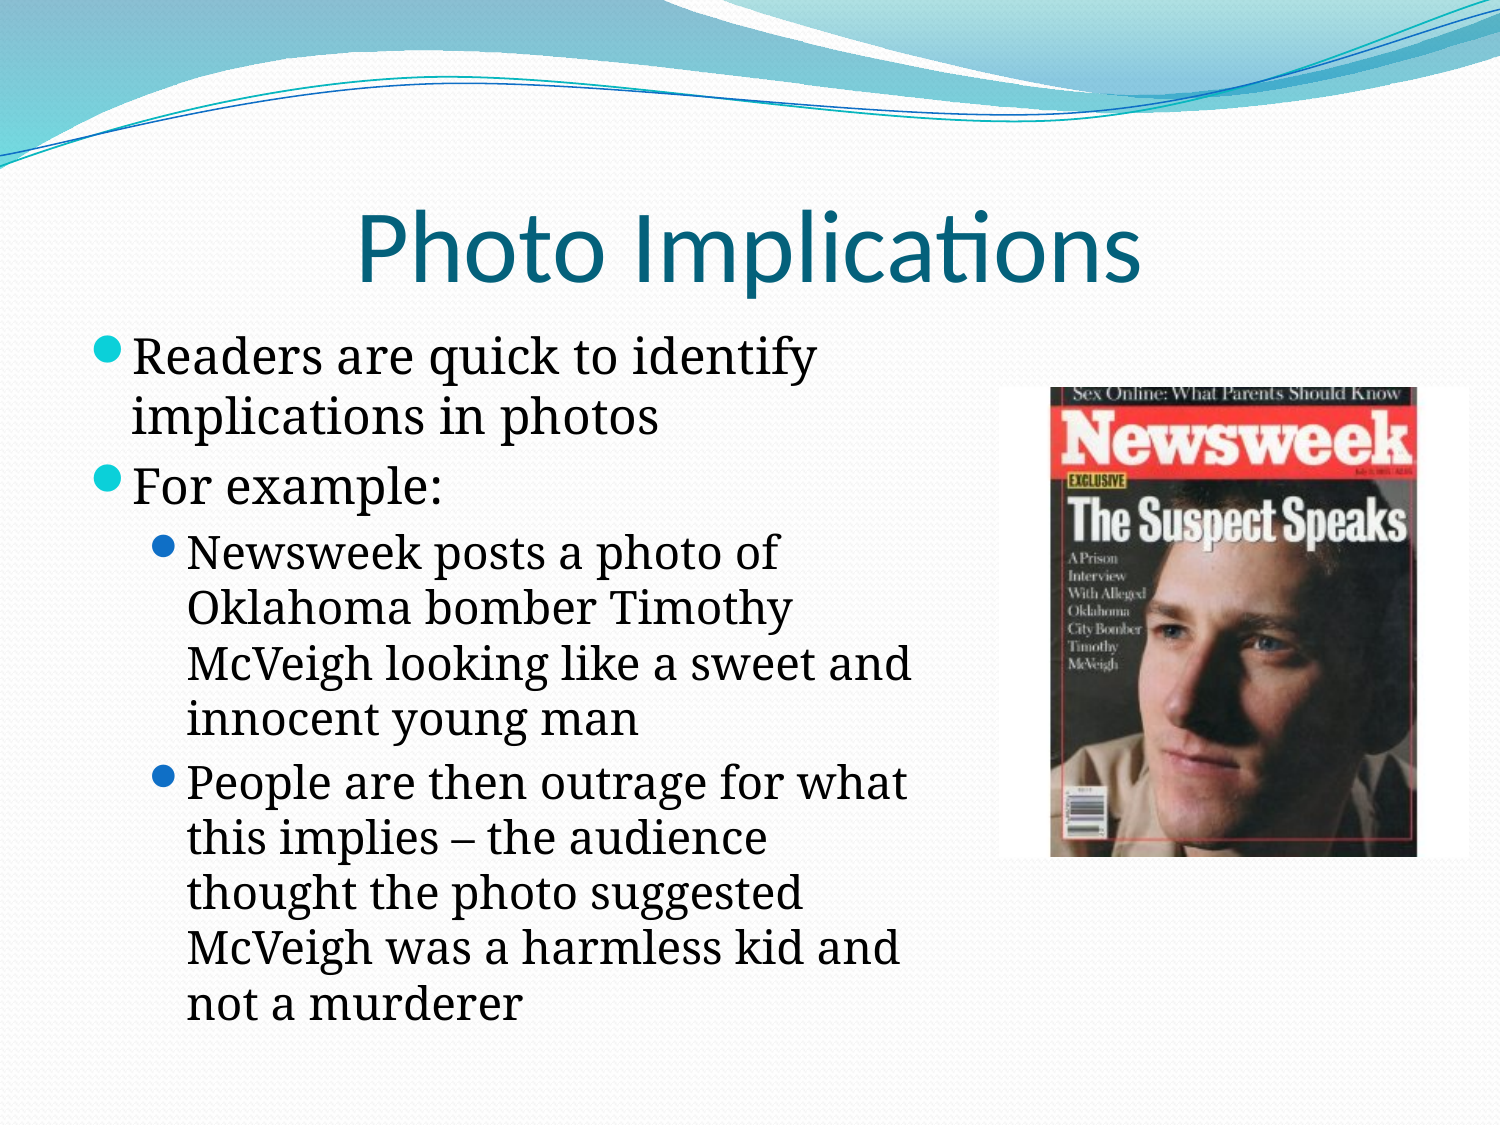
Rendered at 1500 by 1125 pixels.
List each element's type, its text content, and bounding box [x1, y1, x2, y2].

title Photo Implications [75, 115, 1425, 303]
list Readers are quick to identify implications in photos For example: Newsweek posts a photo of Oklahoma bomber Timothy McVeigh looking like a sweet and innocent young man People are then outrage for what this implies – the audience thought the photo suggested McVeigh was a harmless kid and not a murderer [75, 317, 963, 1038]
picture [999, 387, 1469, 857]
